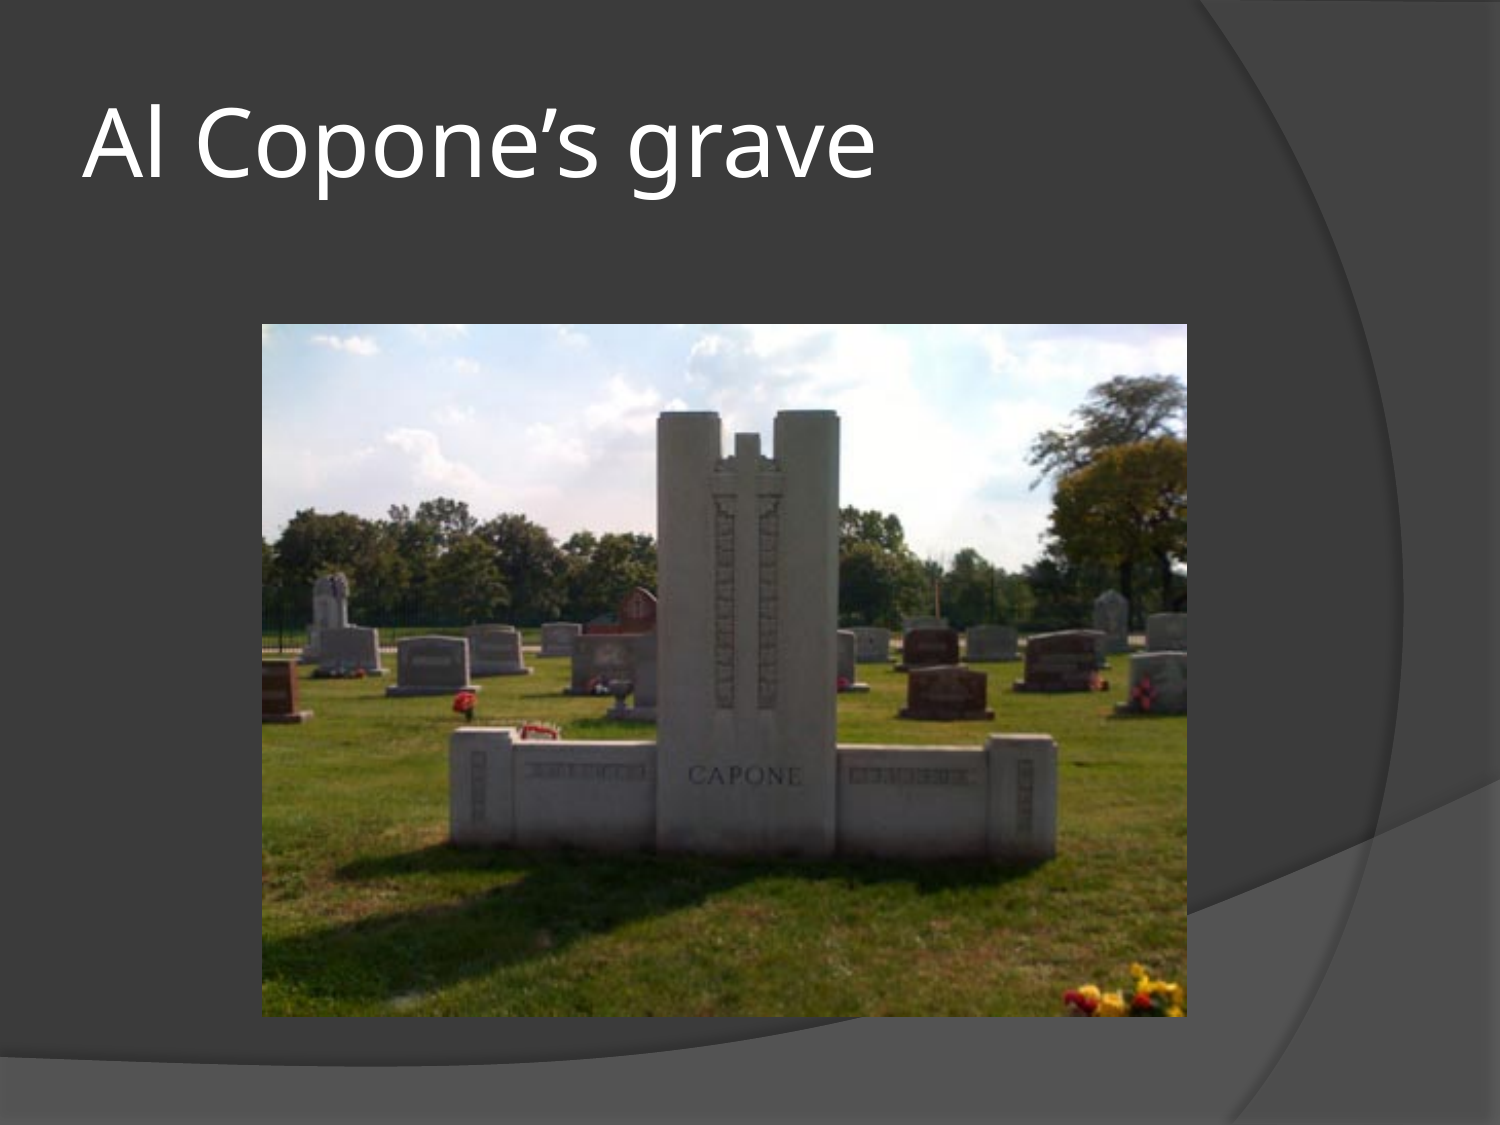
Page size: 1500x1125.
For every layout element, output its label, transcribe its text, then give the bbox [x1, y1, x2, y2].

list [262, 324, 1187, 1018]
title Al Copone’s grave [74, 44, 1401, 233]
